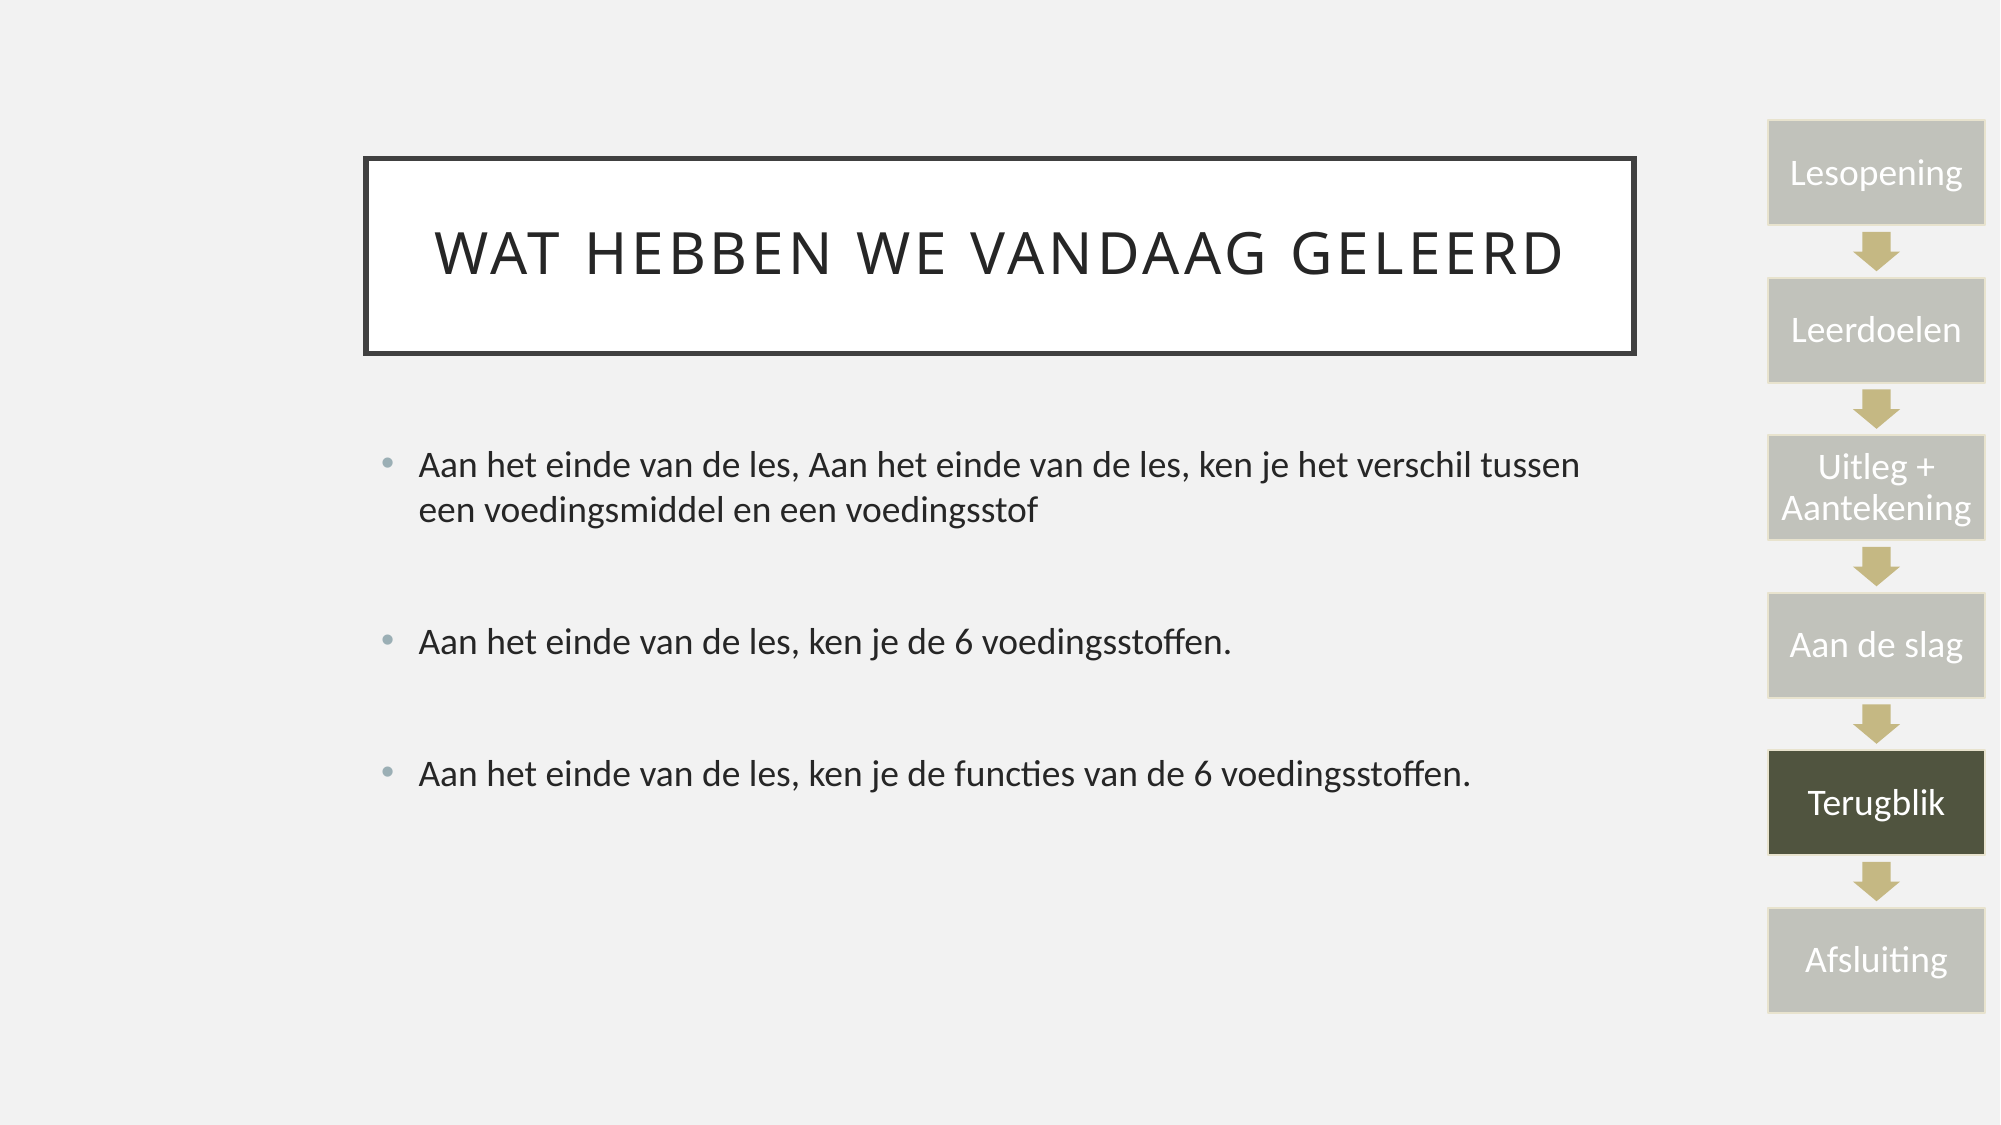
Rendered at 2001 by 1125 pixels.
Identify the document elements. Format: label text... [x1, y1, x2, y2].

list Aan het einde van de les, Aan het einde van de les, ken je het verschil tussen een voedingsmiddel en een voedingsstof Aan het einde van de les, ken je de 6 voedingsstoffen. Aan het einde van de les, ken je de functies van de 6 voedingsstoffen. [366, 432, 1634, 1037]
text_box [1753, 119, 2000, 1014]
title Wat hebben we vandaag geleerd [363, 156, 1637, 356]
